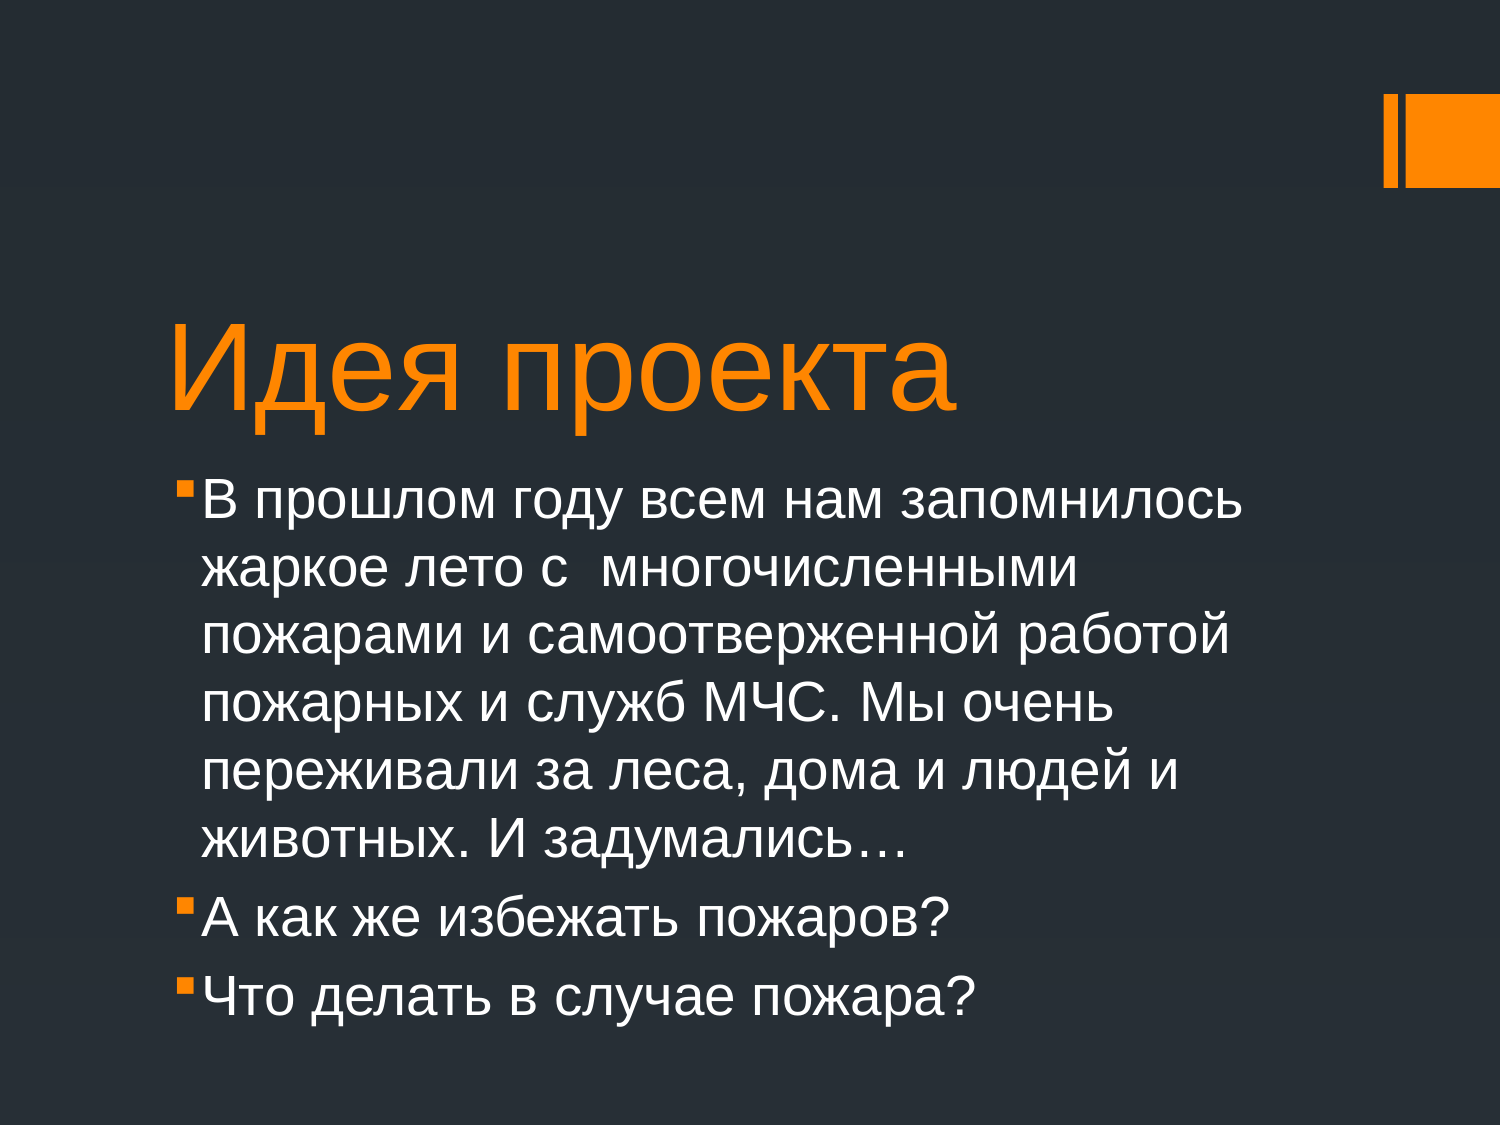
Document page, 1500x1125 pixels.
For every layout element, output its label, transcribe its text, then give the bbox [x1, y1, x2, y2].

list В прошлом году всем нам запомнилось жаркое лето с многочисленными пожарами и самоотверженной работой пожарных и служб МЧС. Мы очень переживали за леса, дома и людей и животных. И задумались… А как же избежать пожаров? Что делать в случае пожара? [150, 454, 1350, 1035]
title Идея проекта [150, 253, 1350, 443]
